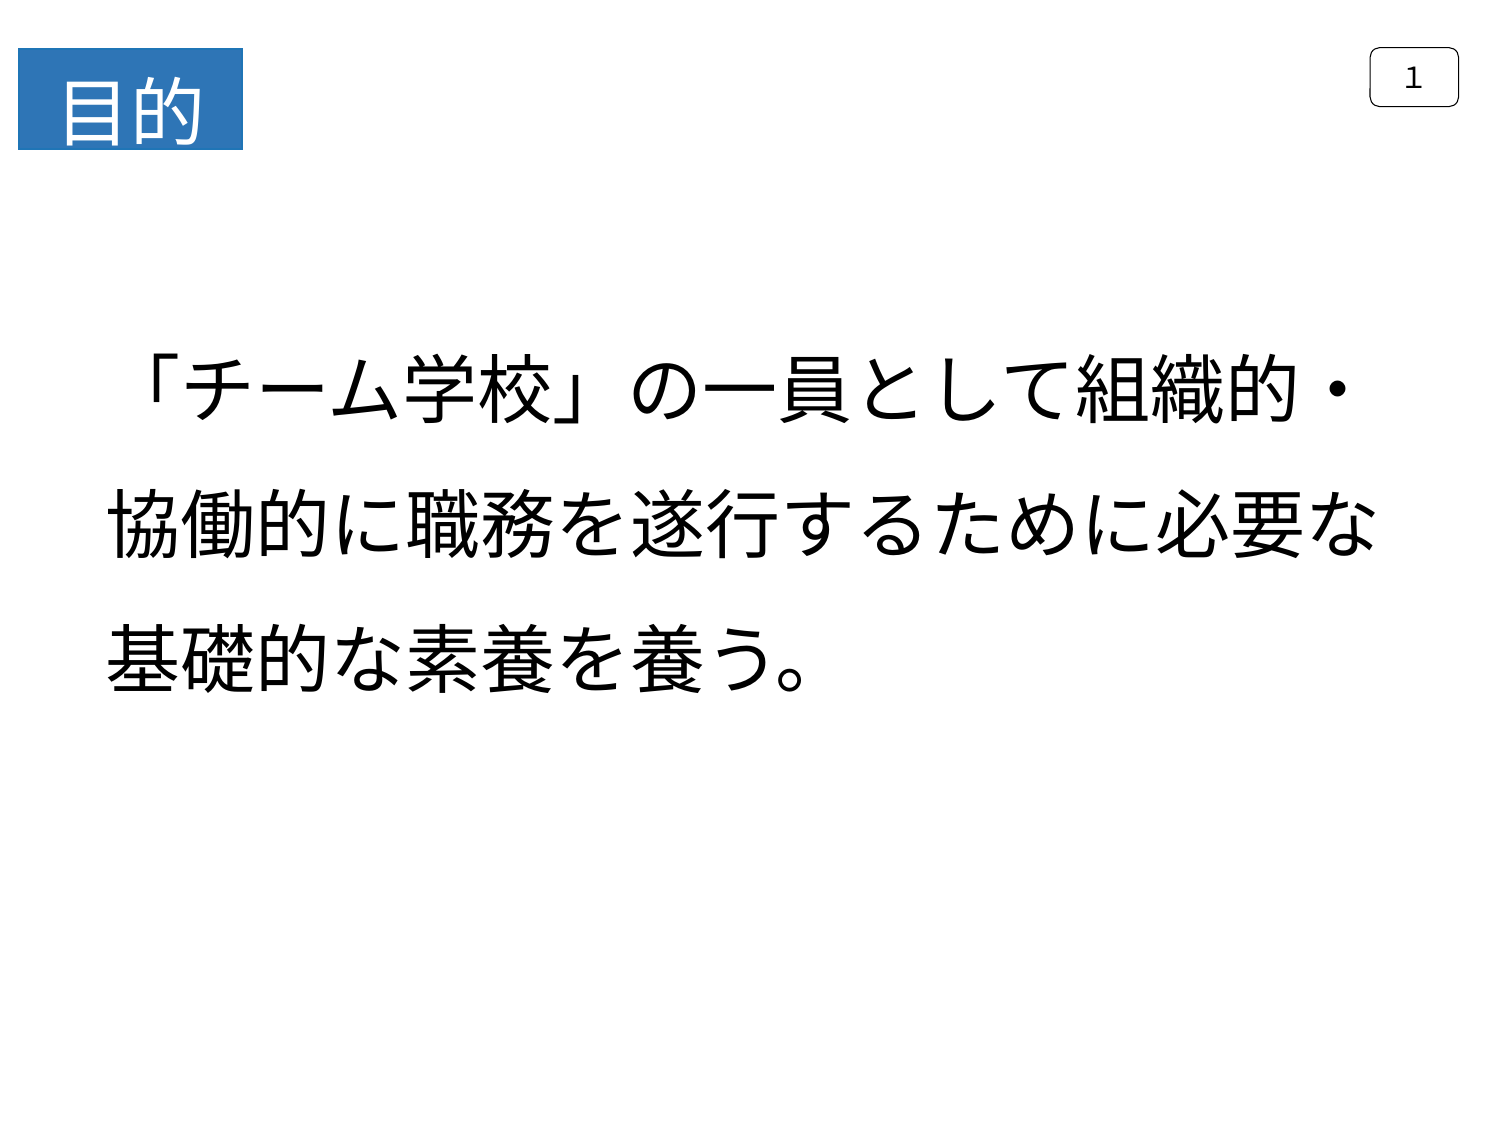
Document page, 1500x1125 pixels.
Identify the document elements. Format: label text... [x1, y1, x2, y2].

text_box 目的 [18, 48, 243, 150]
text_box １ [1368, 46, 1460, 108]
text_box 「チーム学校」の一員として組織的・協働的に職務を遂行するために必要な基礎的な素養を養う。 [90, 290, 1408, 710]
